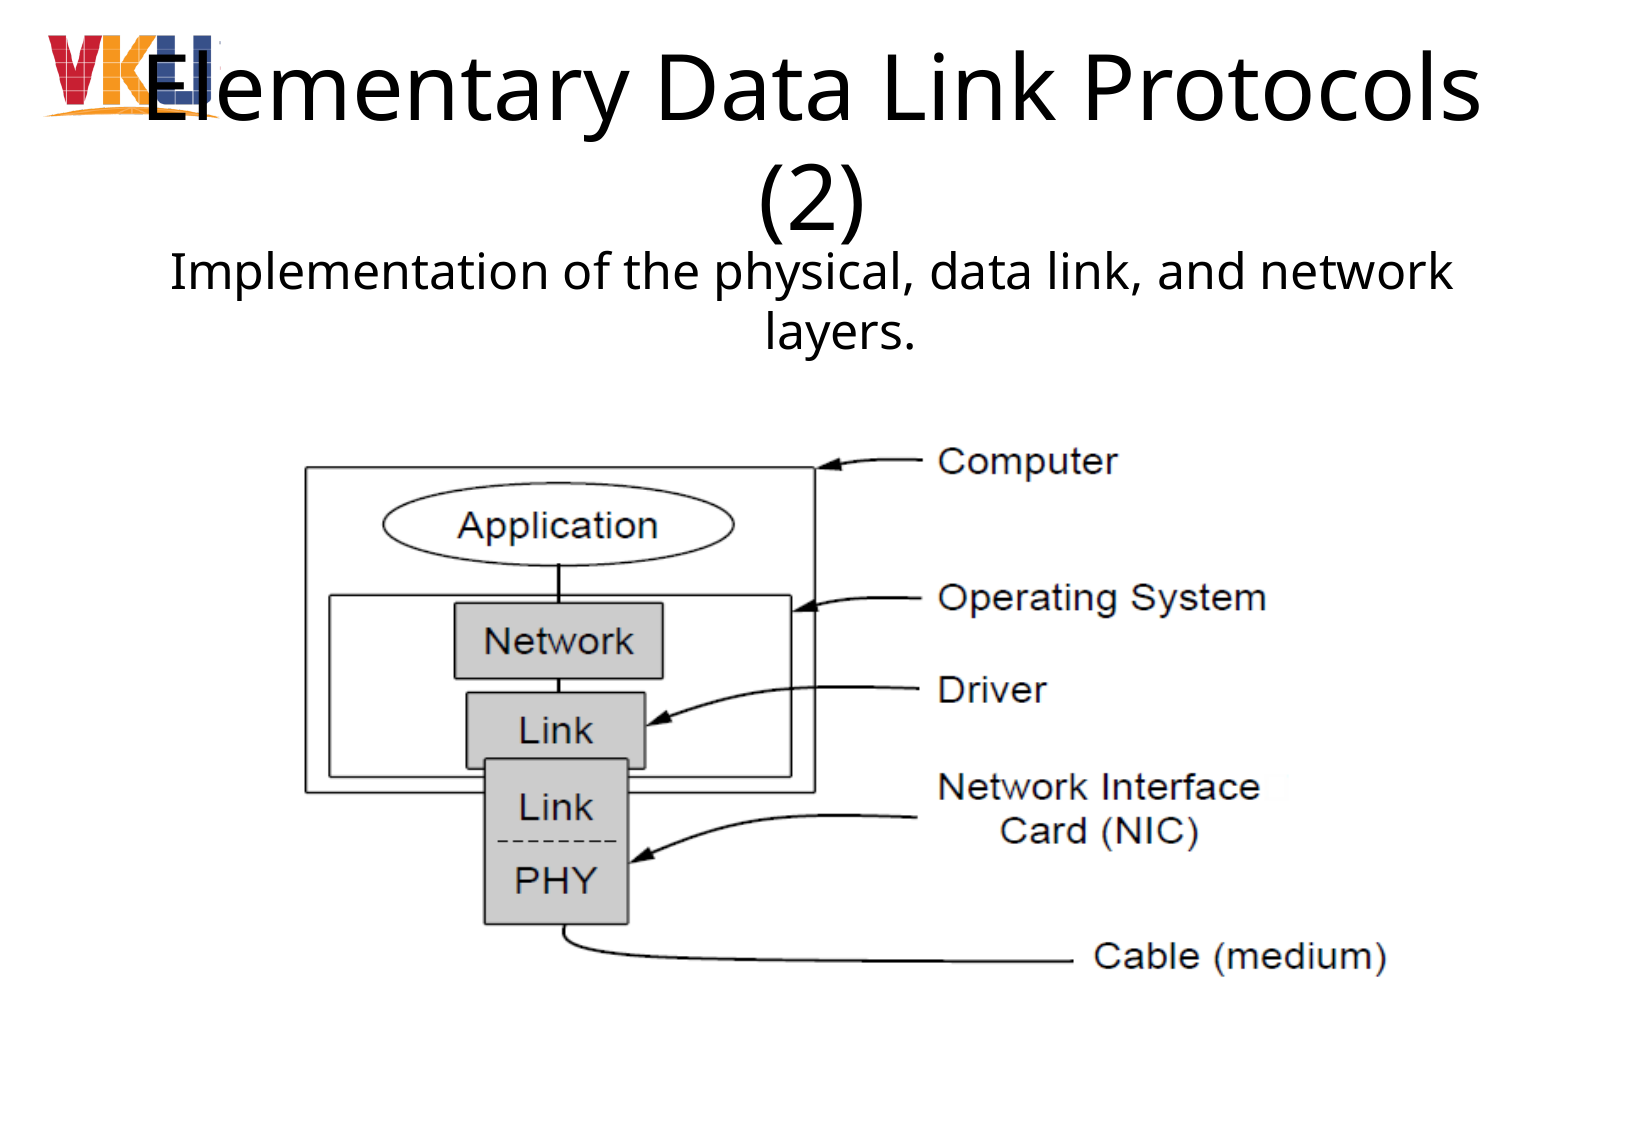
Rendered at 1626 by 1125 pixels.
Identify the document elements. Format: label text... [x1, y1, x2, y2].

list Implementation of the physical, data link, and network layers. [81, 232, 1544, 1038]
picture [32, 21, 228, 129]
picture [265, 407, 1416, 1002]
title Elementary Data Link Protocols (2) [81, 45, 1544, 232]
